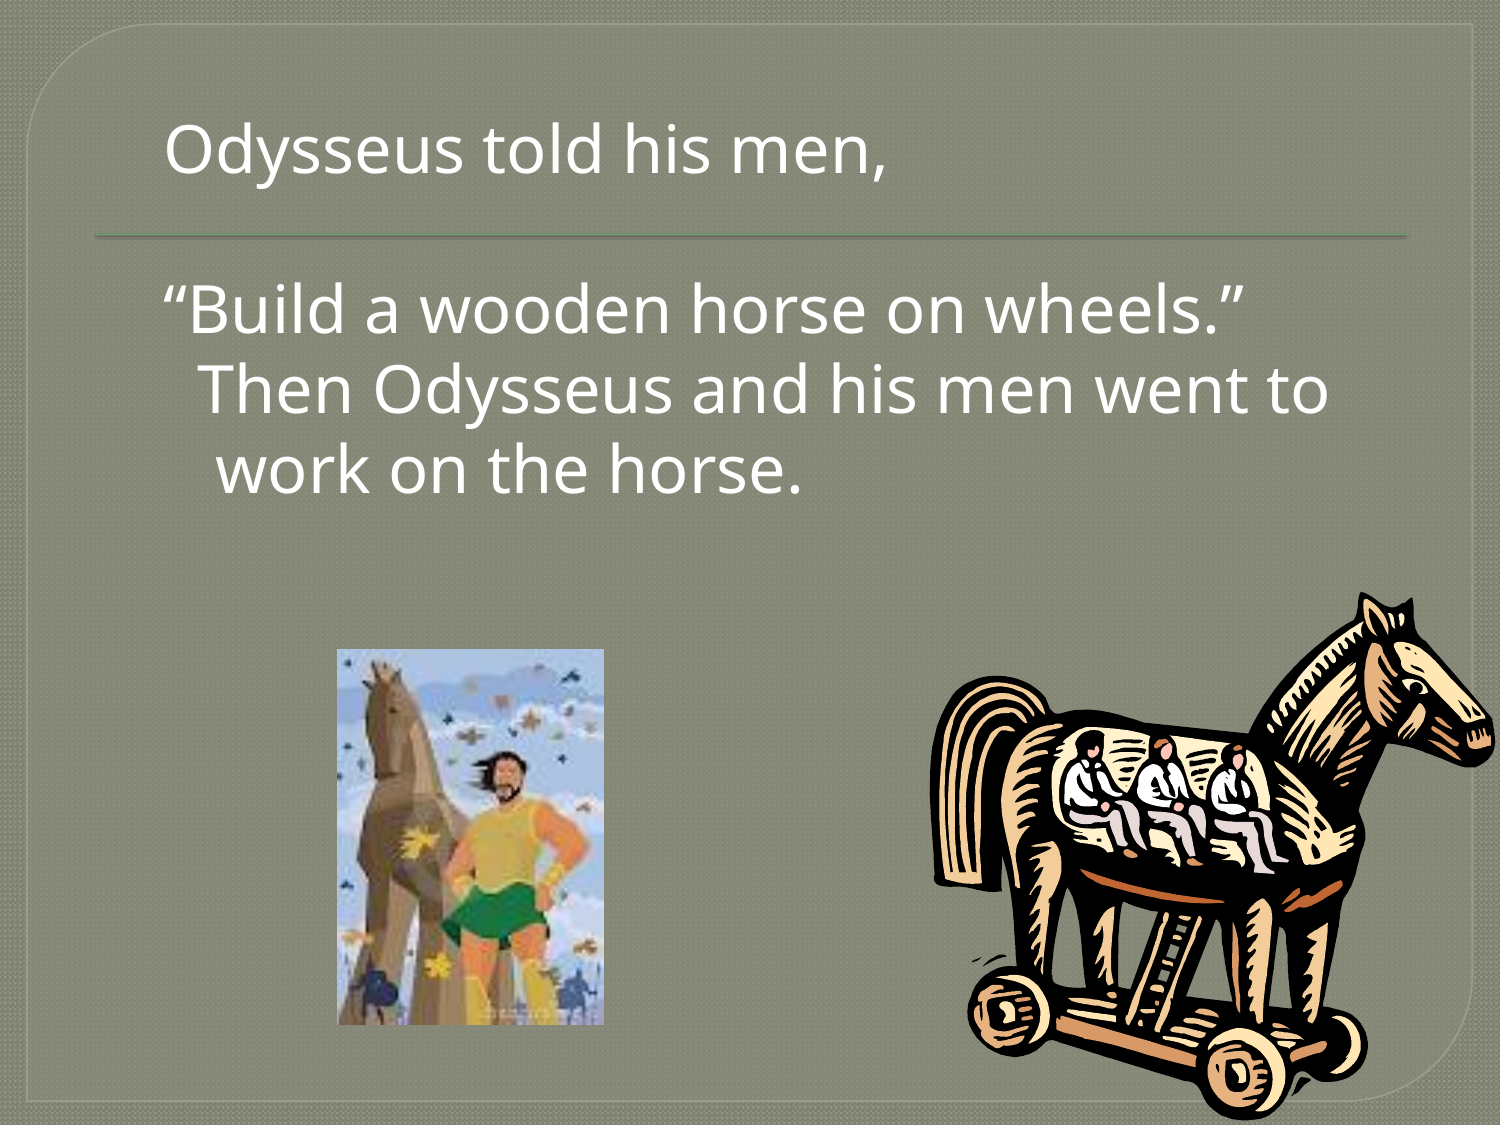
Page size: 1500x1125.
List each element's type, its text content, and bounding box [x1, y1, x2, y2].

list Odysseus told his men, “Build a wooden horse on wheels.” Then Odysseus and his men went to work on the horse. [62, 99, 1413, 843]
picture [337, 649, 604, 1026]
picture [924, 586, 1500, 1125]
